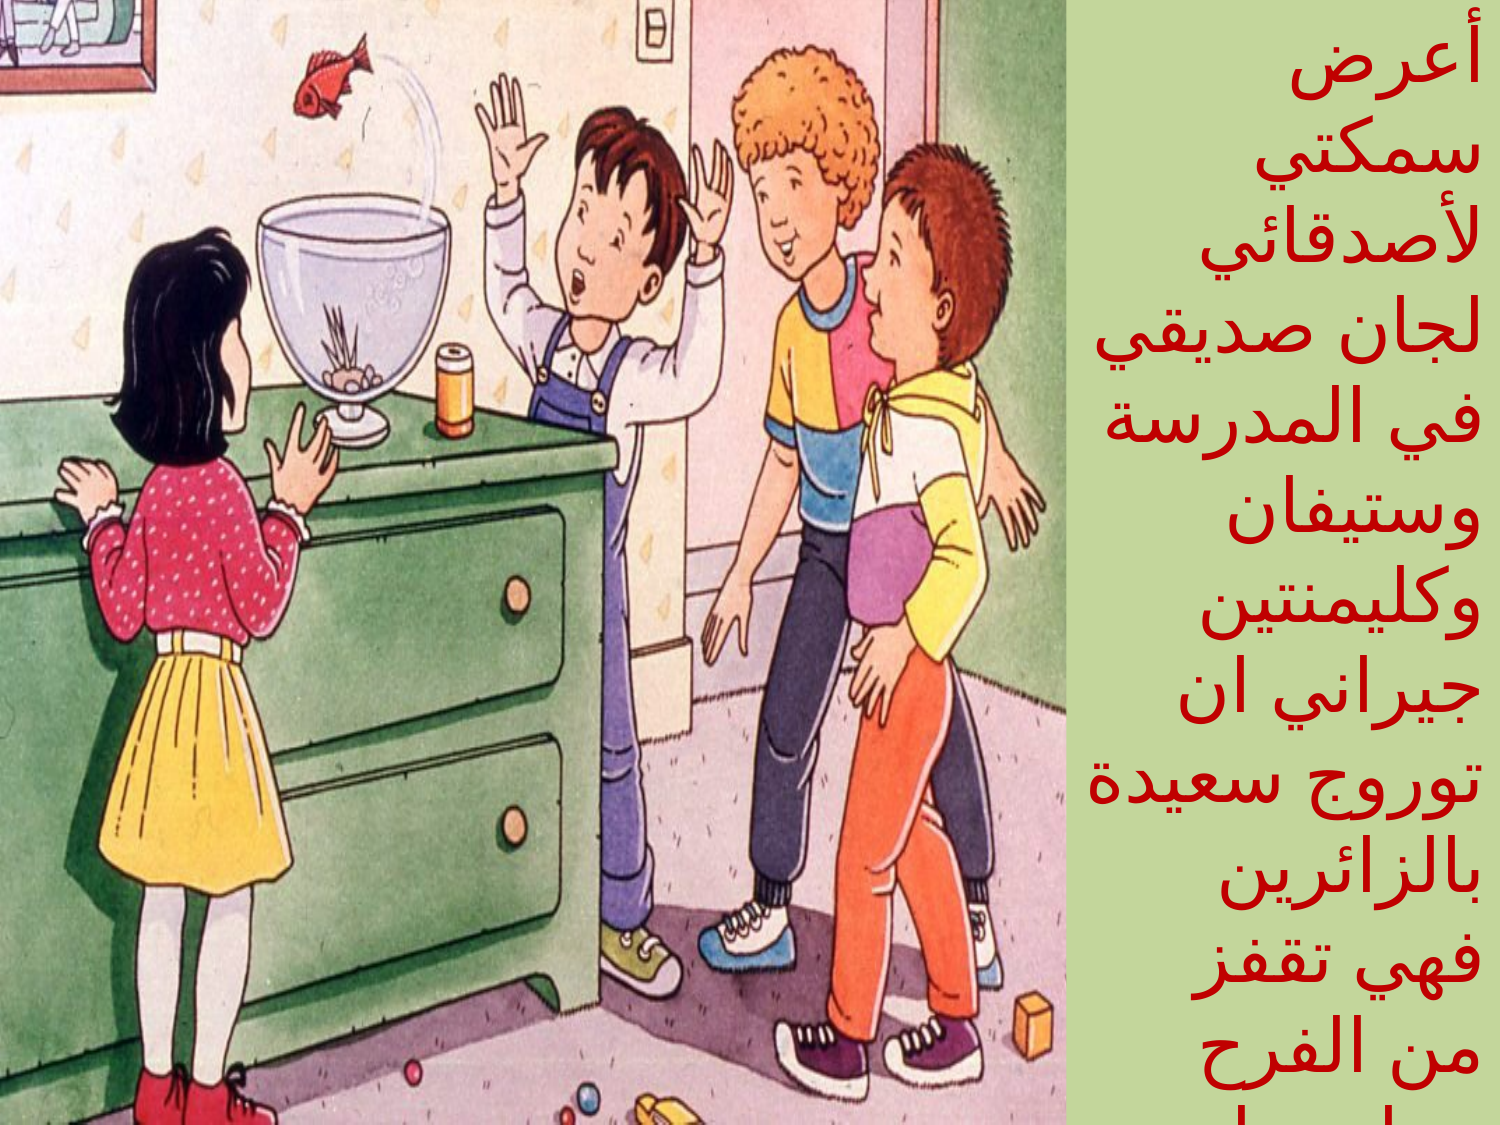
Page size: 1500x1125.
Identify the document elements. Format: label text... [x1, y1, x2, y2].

text_box أعرض سمكتي لأصدقائي لجان صديقي في المدرسة وستيفان وكليمنتين جيراني ان توروج سعيدة بالزائرين فهي تقفز من الفرح مما يجعلني فخورا بامتلاكي سمكة بهلوانية. [1079, 0, 1500, 1125]
picture [0, 0, 1079, 1125]
